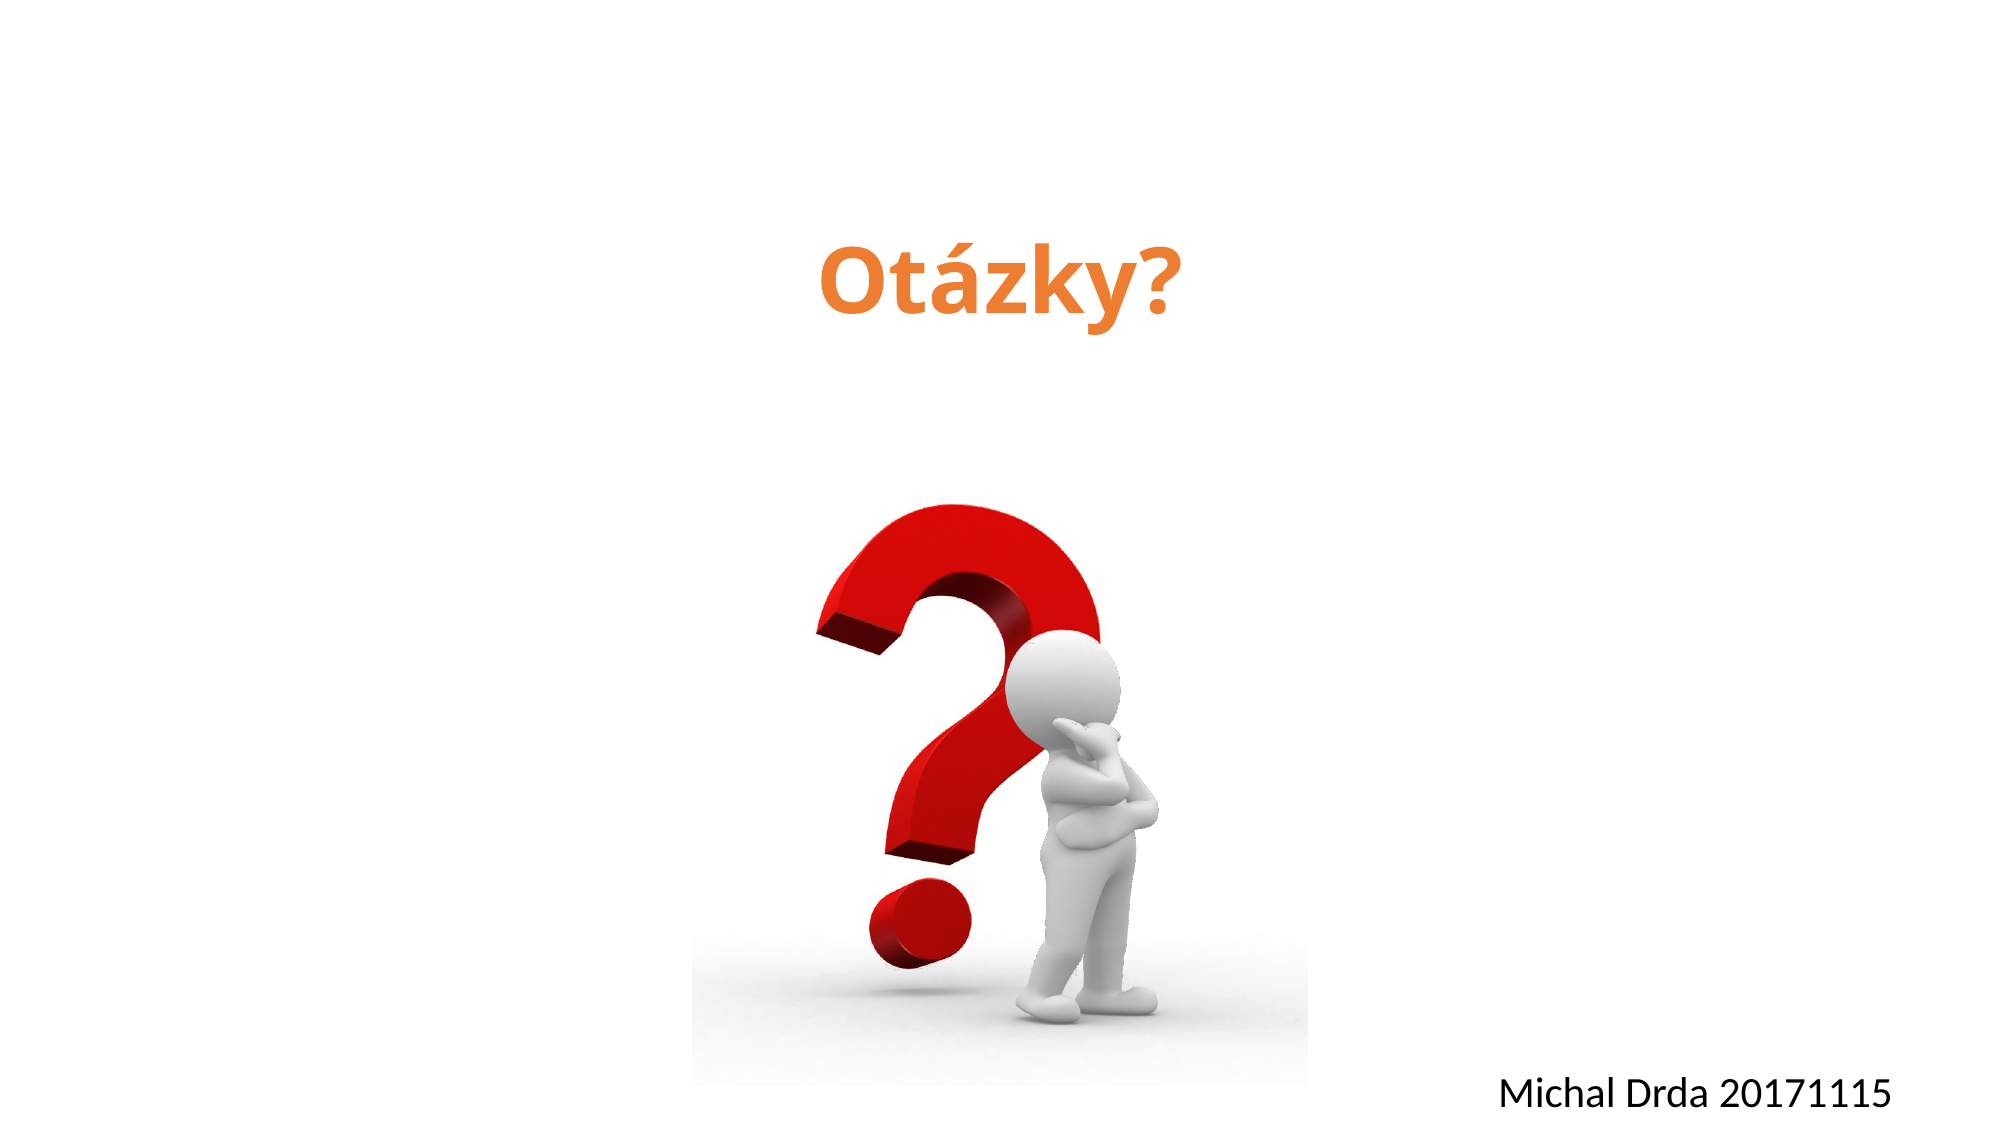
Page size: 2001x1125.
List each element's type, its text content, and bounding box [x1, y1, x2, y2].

picture [692, 470, 1308, 1086]
text_box Michal Drda 20171115 [1483, 1062, 2000, 1125]
title Otázky? [0, 175, 2000, 393]
